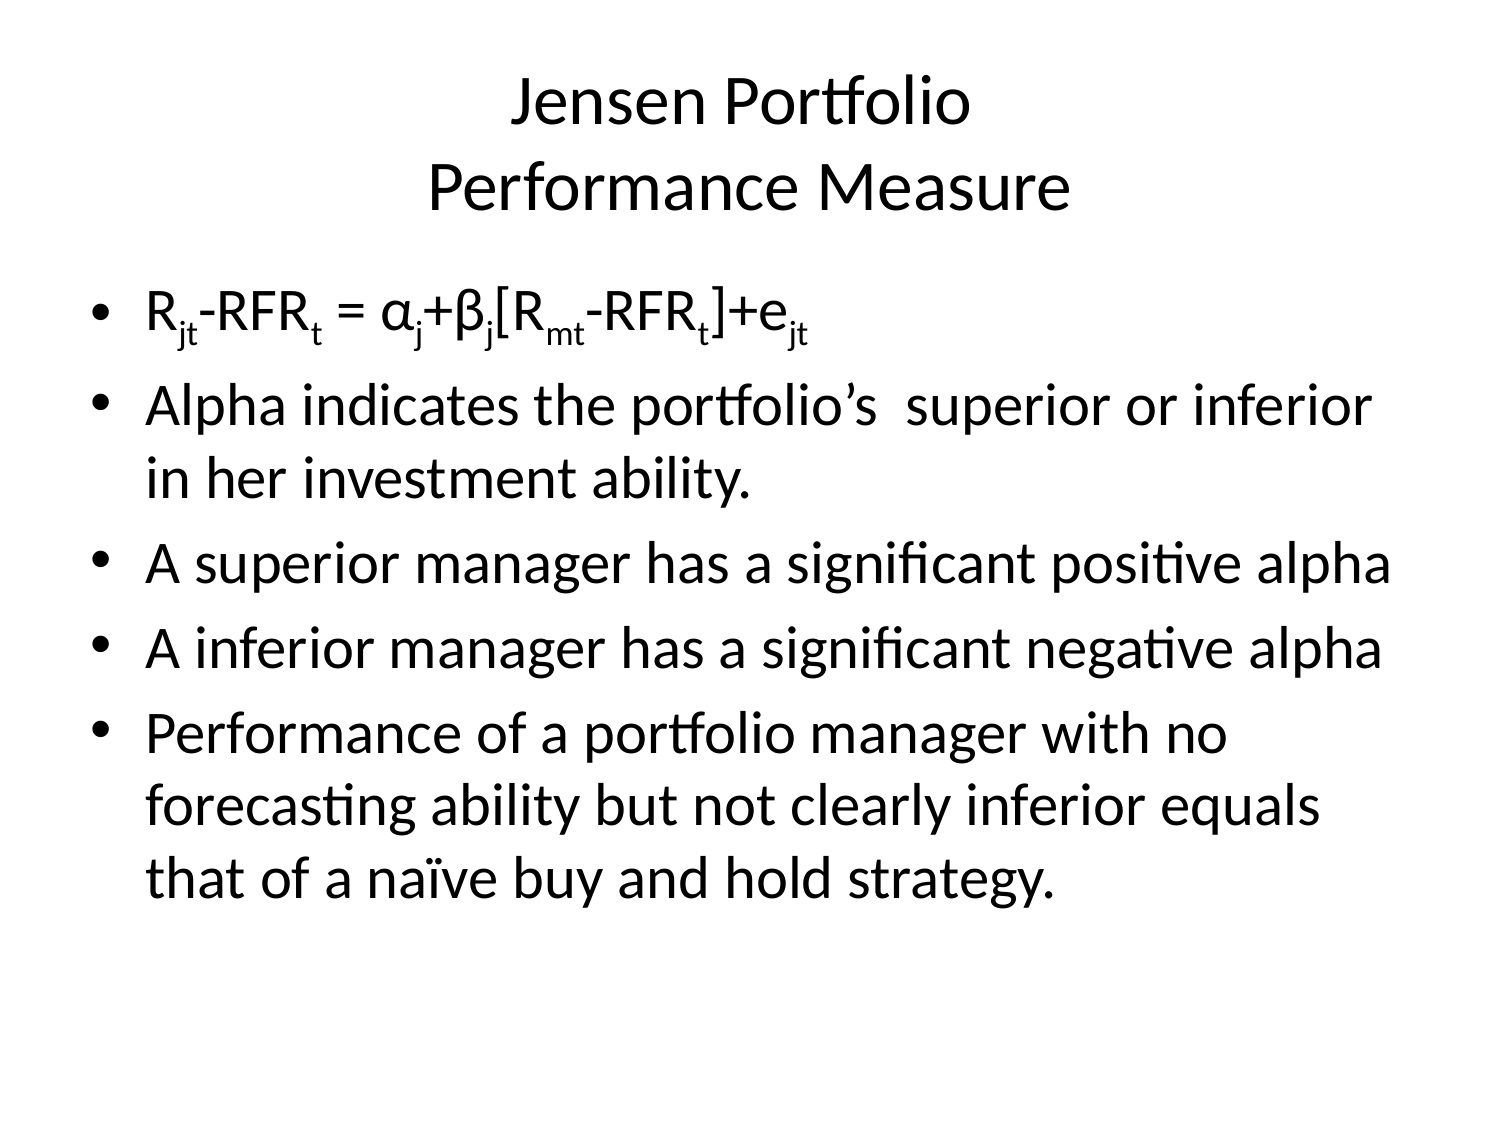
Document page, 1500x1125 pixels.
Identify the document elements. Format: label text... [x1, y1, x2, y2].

list Rjt-RFRt = αj+βj[Rmt-RFRt]+ejt Alpha indicates the portfolio’s superior or inferior in her investment ability. A superior manager has a significant positive alpha A inferior manager has a significant negative alpha Performance of a portfolio manager with no forecasting ability but not clearly inferior equals that of a naïve buy and hold strategy. [75, 262, 1425, 1005]
title Jensen Portfolio Performance Measure [75, 45, 1425, 233]
